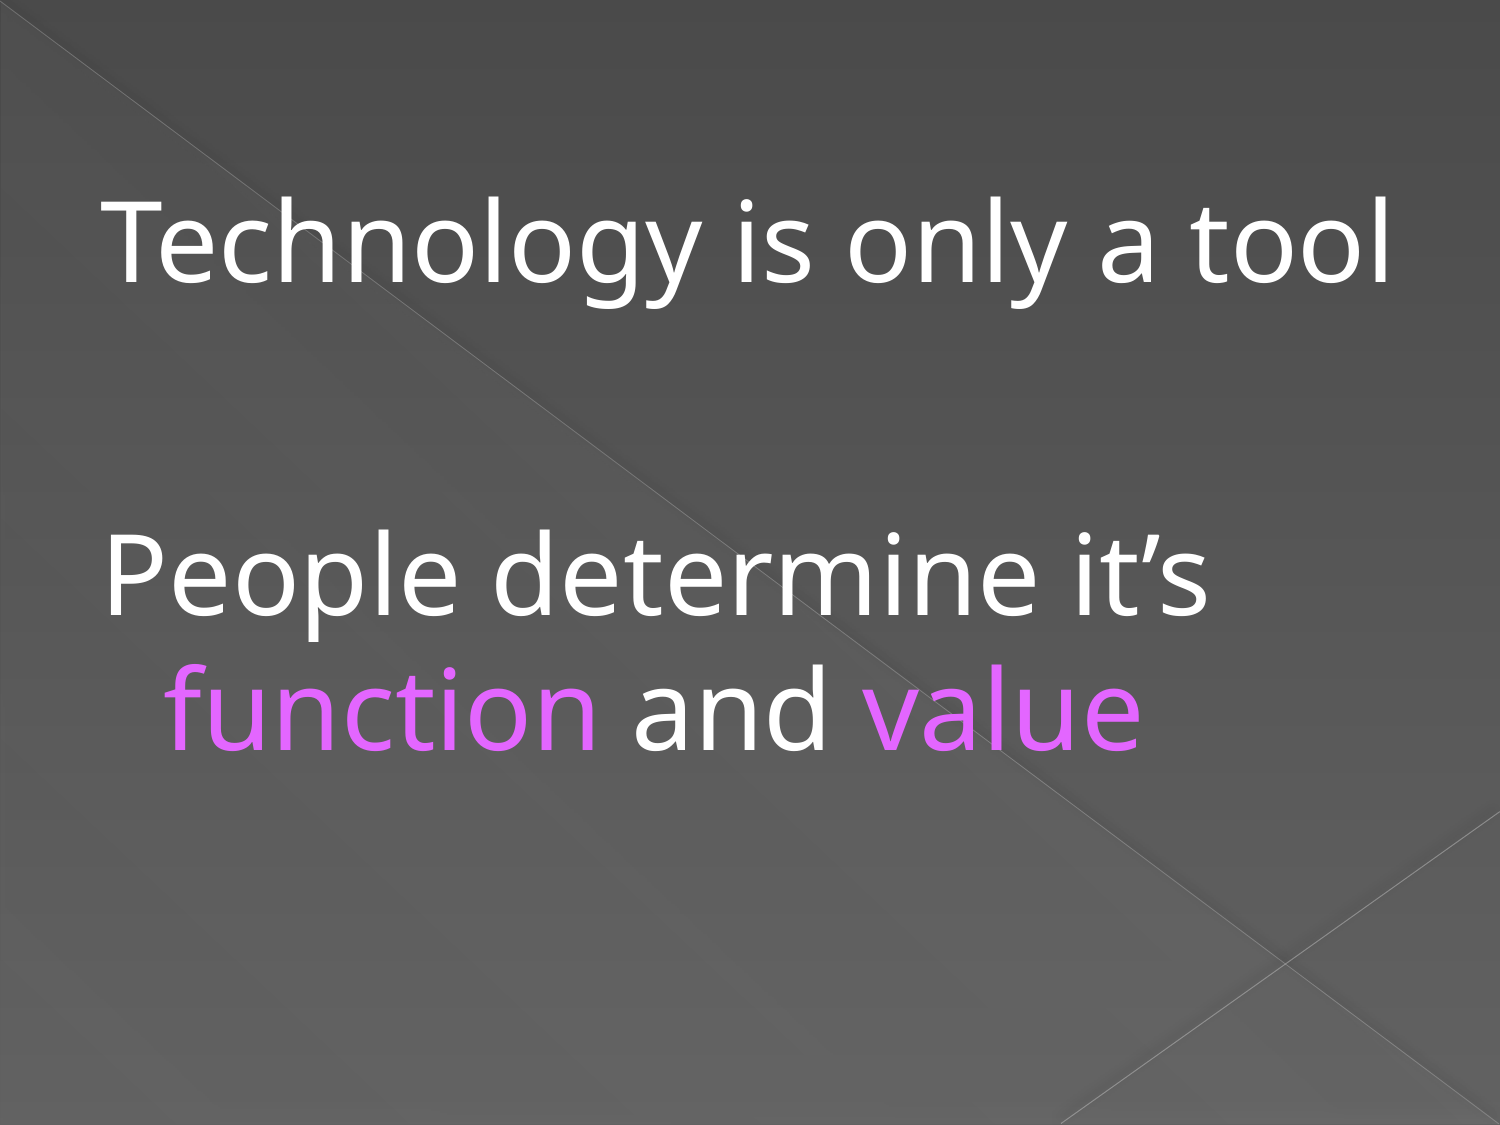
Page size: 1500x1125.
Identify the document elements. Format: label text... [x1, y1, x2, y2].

list Technology is only a tool People determine it’s function and value [74, 162, 1426, 1060]
